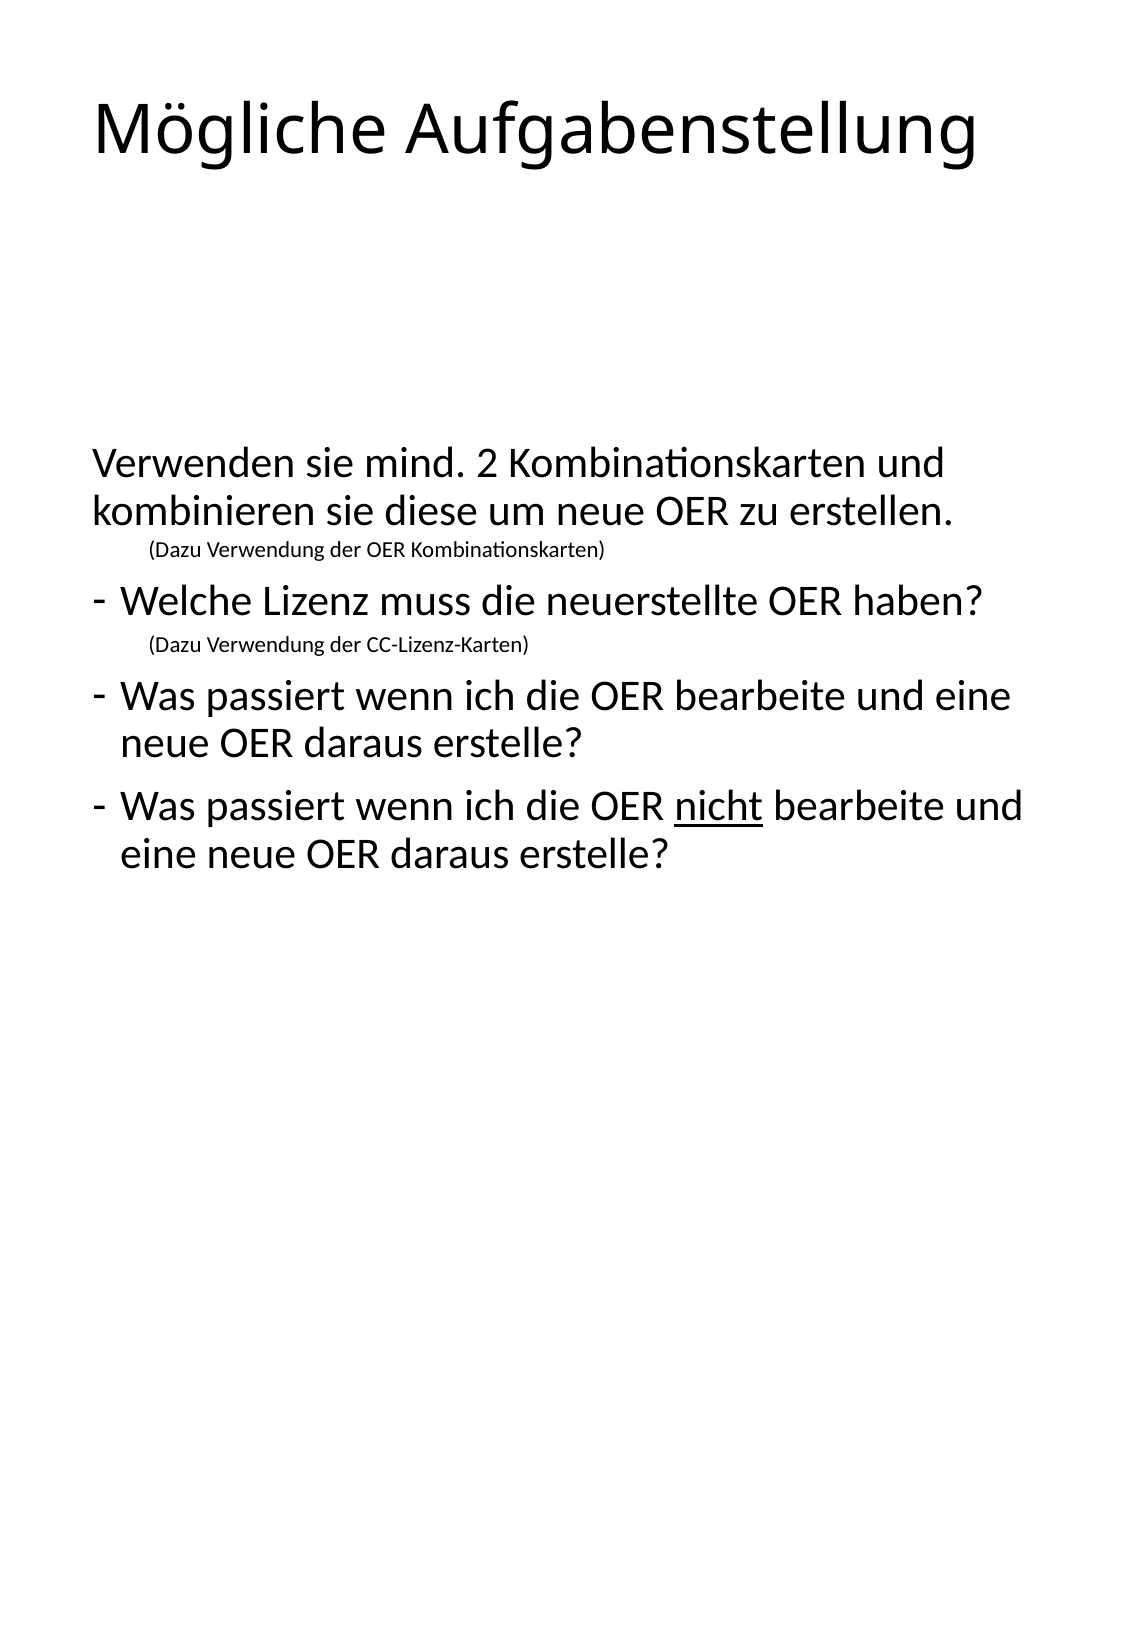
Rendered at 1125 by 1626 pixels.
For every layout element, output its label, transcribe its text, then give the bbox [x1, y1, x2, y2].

text_box Mögliche Aufgabenstellung [77, 86, 1048, 401]
text_box Verwenden sie mind. 2 Kombinationskarten und kombinieren sie diese um neue OER zu erstellen. (Dazu Verwendung der OER Kombinationskarten) Welche Lizenz muss die neuerstellte OER haben? (Dazu Verwendung der CC-Lizenz-Karten) Was passiert wenn ich die OER bearbeite und eine neue OER daraus erstelle? Was passiert wenn ich die OER nicht bearbeite und eine neue OER daraus erstelle? [77, 432, 1048, 1464]
